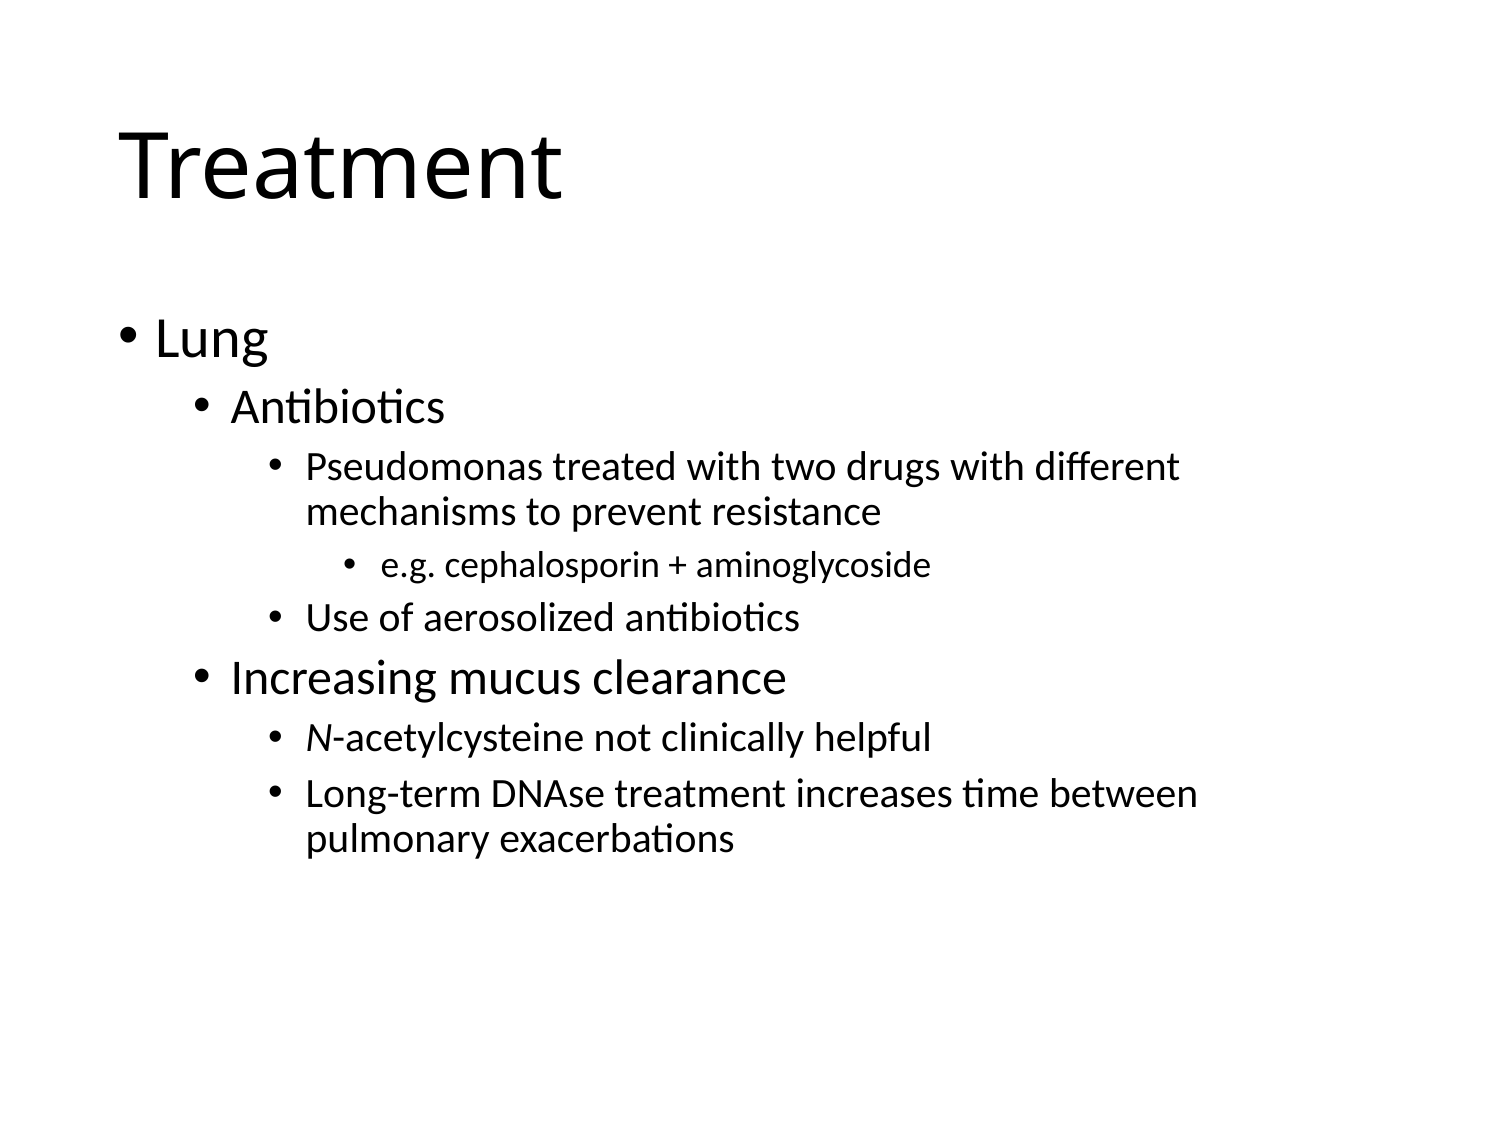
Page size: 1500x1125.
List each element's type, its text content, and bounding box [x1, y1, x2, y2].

list Lung Antibiotics Pseudomonas treated with two drugs with different mechanisms to prevent resistance e.g. cephalosporin + aminoglycoside Use of aerosolized antibiotics Increasing mucus clearance N-acetylcysteine not clinically helpful Long-term DNAse treatment increases time between pulmonary exacerbations [103, 299, 1397, 1014]
title Treatment [103, 59, 1397, 278]
